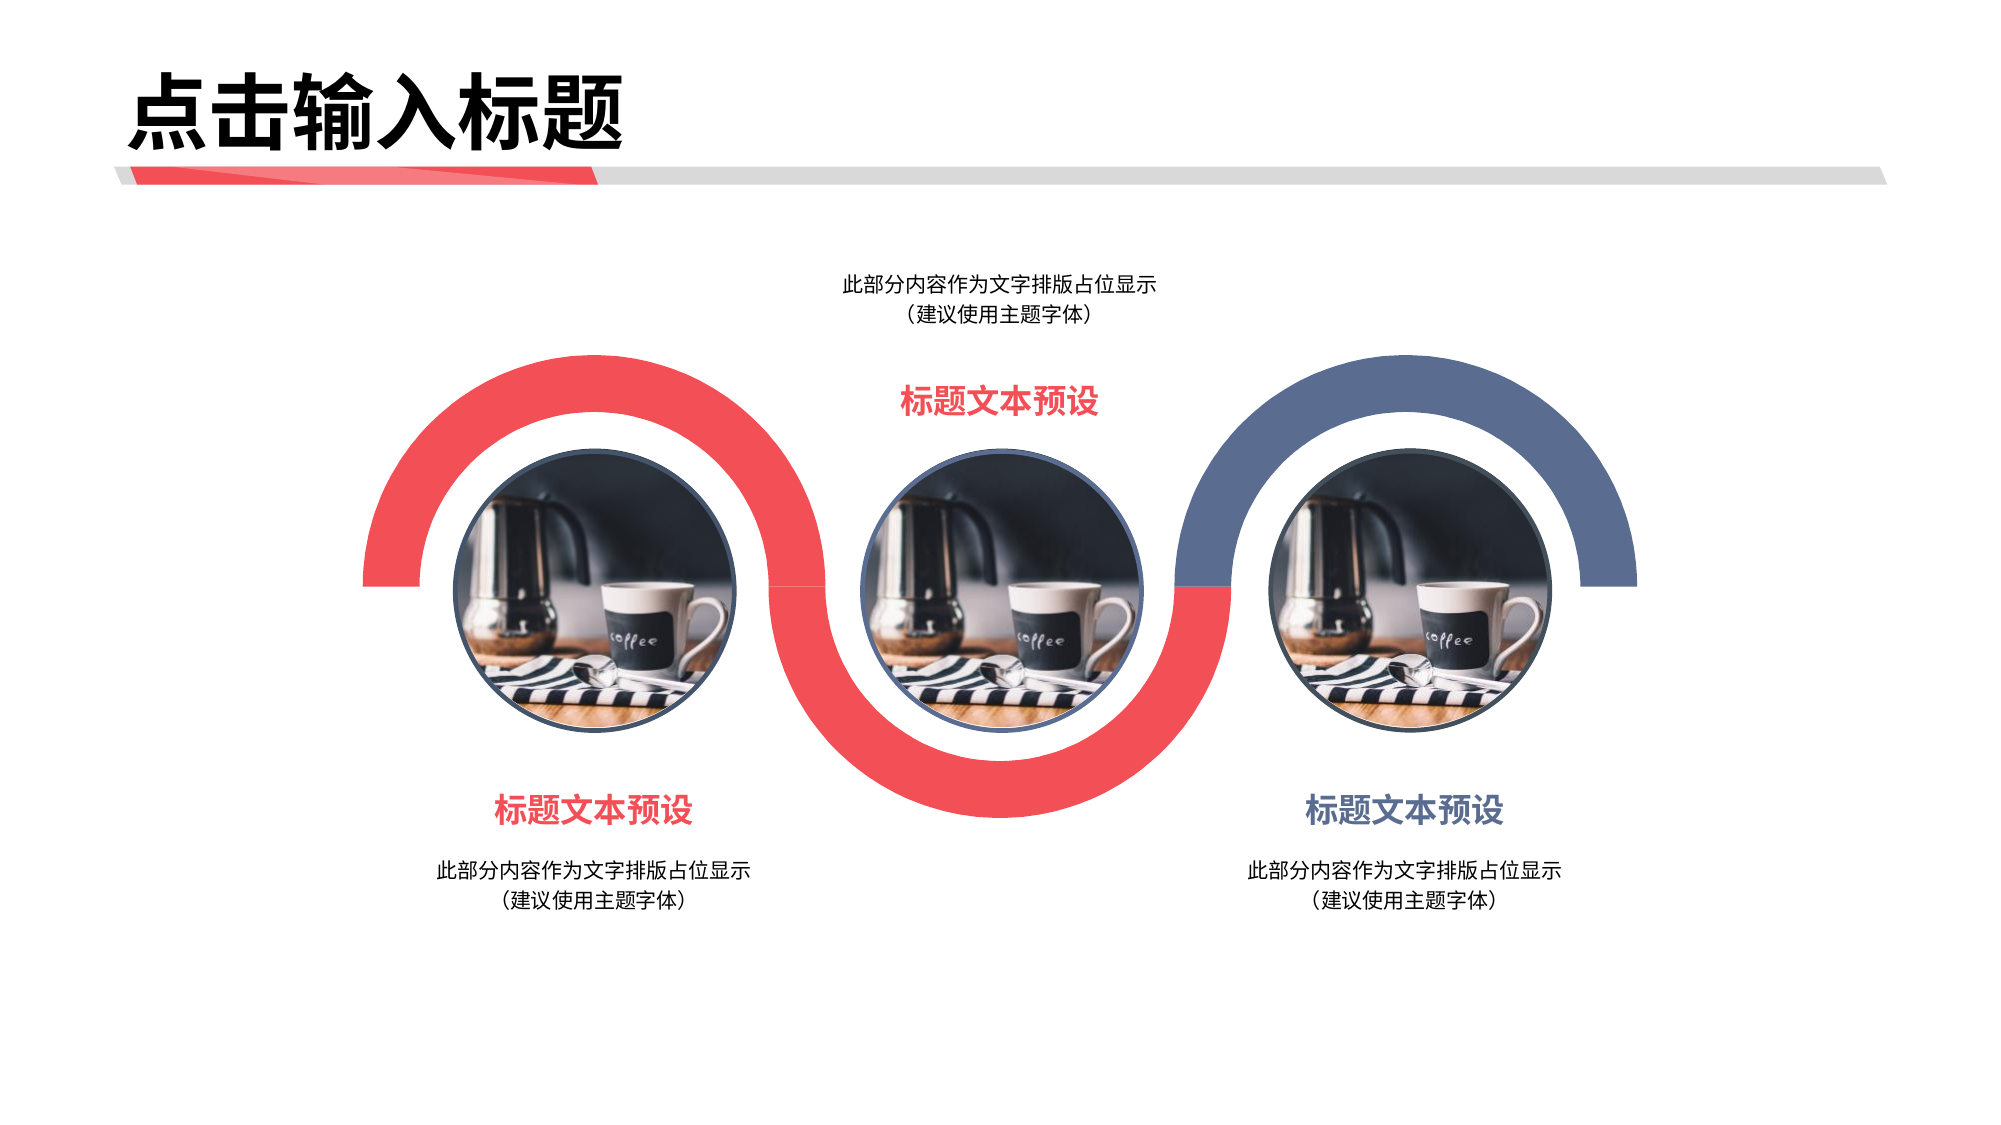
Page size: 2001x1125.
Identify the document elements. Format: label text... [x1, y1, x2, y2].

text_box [362, 266, 1638, 914]
title 点击输入标题 [109, 0, 1890, 169]
